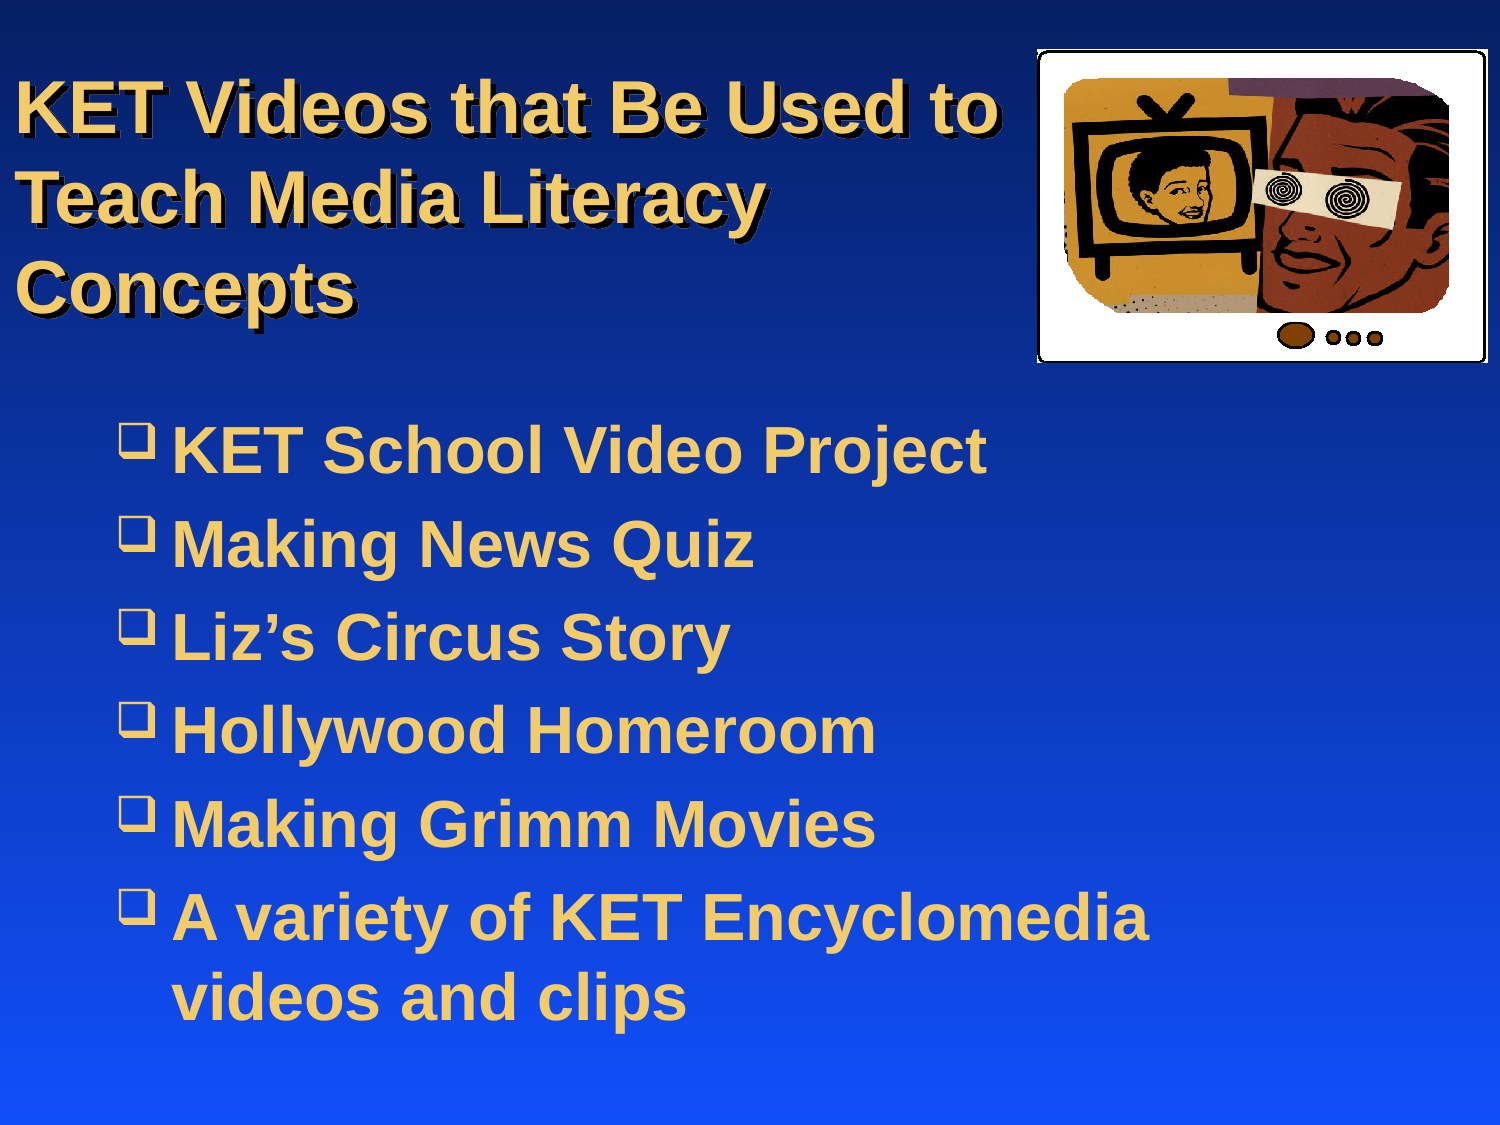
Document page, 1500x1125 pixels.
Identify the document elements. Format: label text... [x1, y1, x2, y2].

picture [1037, 49, 1488, 363]
title KET Videos that Be Used to Teach Media Literacy Concepts [0, 49, 1036, 338]
list KET School Video Project Making News Quiz Liz’s Circus Story Hollywood Homeroom Making Grimm Movies A variety of KET Encyclomedia videos and clips [99, 399, 1379, 1076]
